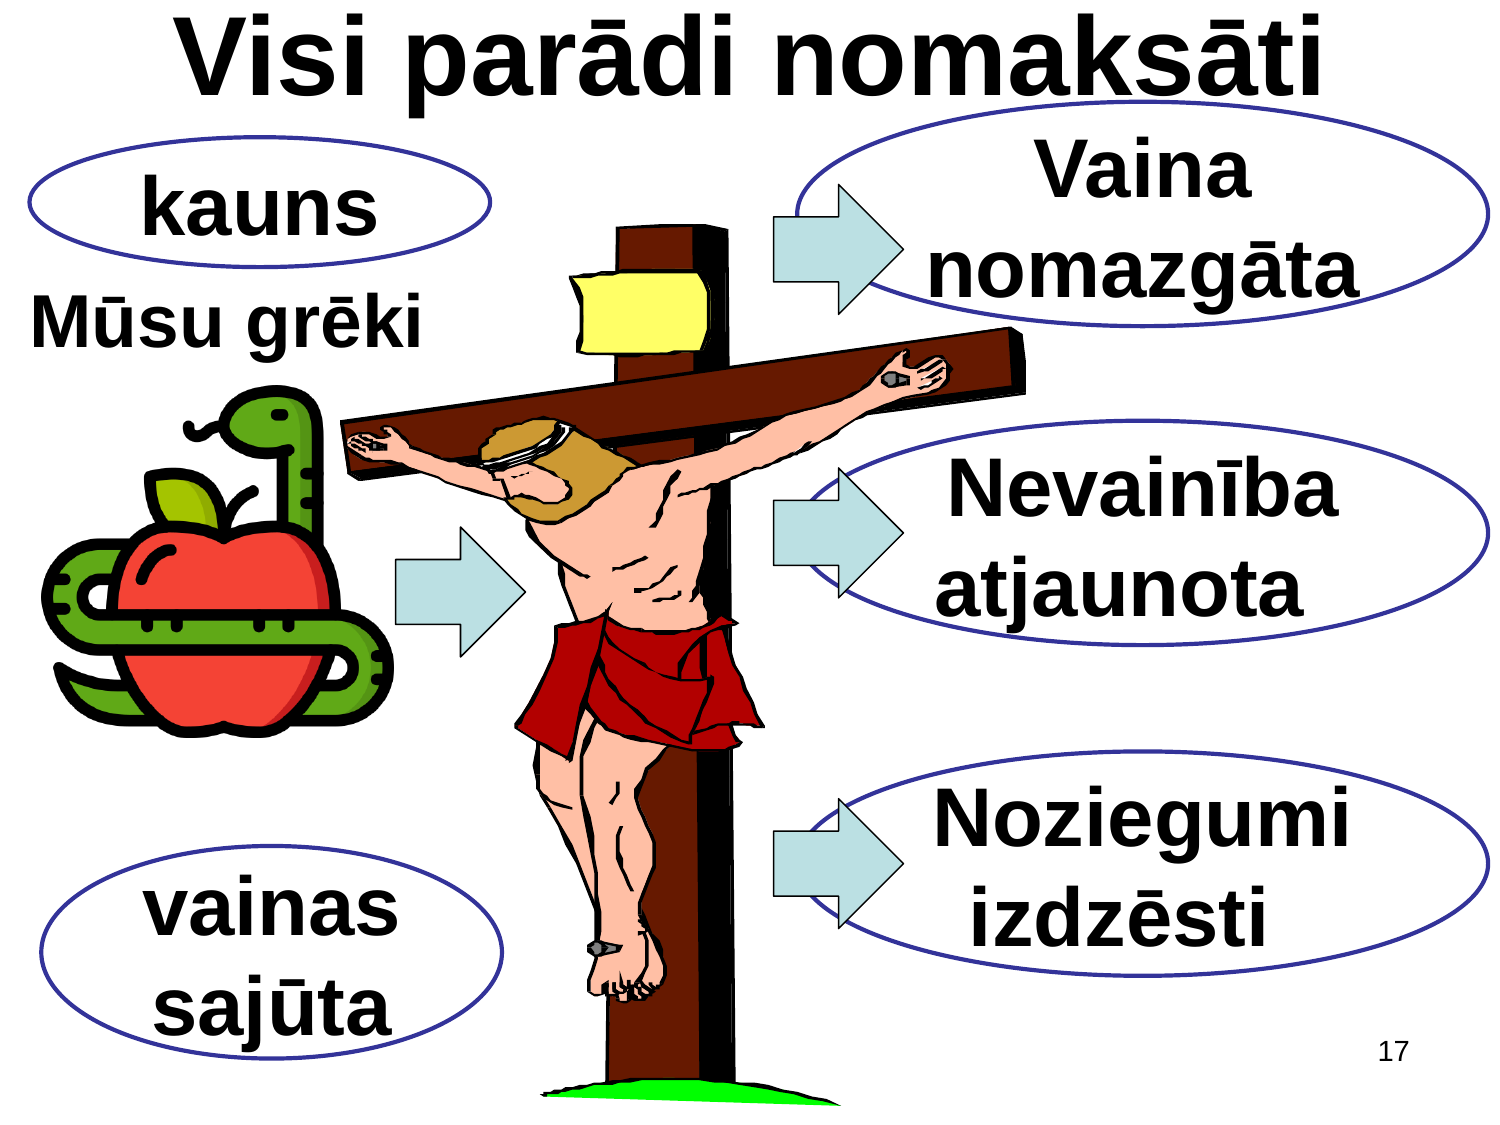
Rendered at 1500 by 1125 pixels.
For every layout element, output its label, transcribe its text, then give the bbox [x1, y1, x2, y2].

text_box Mūsu grēki [0, 267, 331, 369]
text_box Noziegumi izdzēsti [1032, 749, 1491, 978]
title Visi parādi nomaksāti [0, 0, 1500, 103]
slide_number 17 [1074, 1024, 1426, 1103]
picture [40, 224, 1027, 1107]
text_box Vaina nomazgāta [795, 103, 1491, 329]
text_box vainas sajūta [39, 843, 331, 1061]
text_box Nevainība atjaunota [1032, 418, 1491, 648]
text_box kauns [27, 135, 493, 270]
text_box [773, 184, 877, 222]
